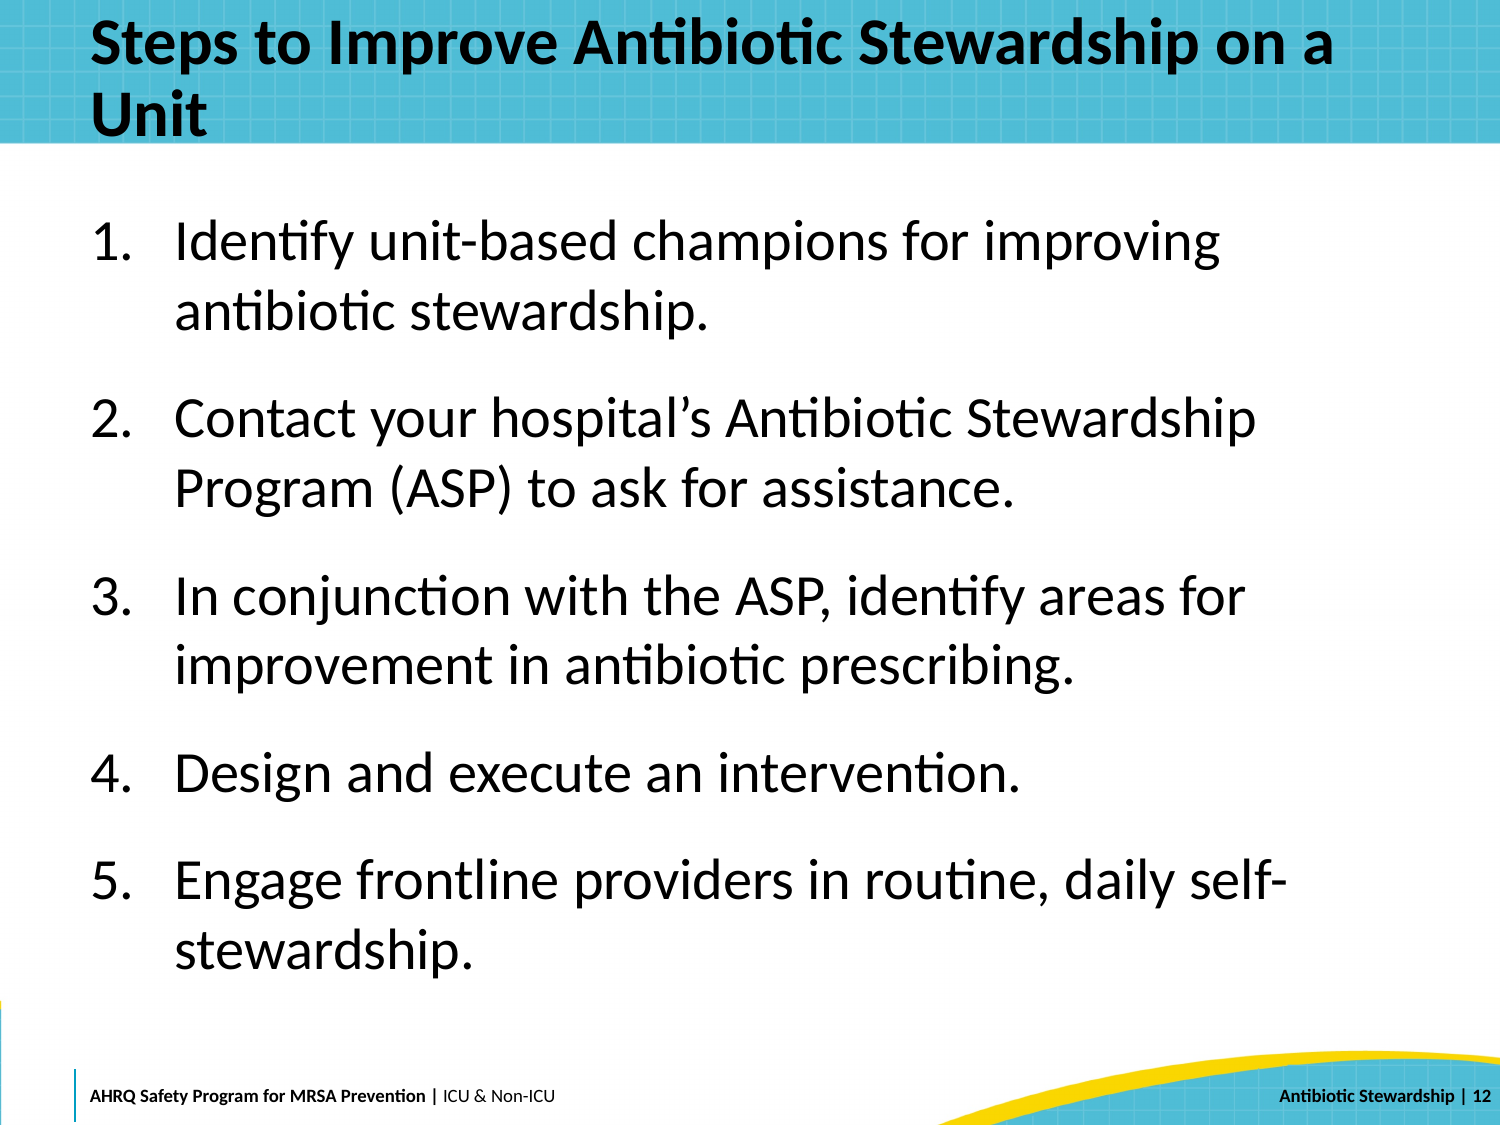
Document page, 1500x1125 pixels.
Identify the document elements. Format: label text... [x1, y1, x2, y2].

picture [0, 0, 1500, 1125]
title Steps to Improve Antibiotic Stewardship on a Unit [75, 0, 1425, 150]
list Identify unit-based champions for improving antibiotic stewardship. Contact your hospital’s Antibiotic Stewardship Program (ASP) to ask for assistance. In conjunction with the ASP, identify areas for improvement in antibiotic prescribing. Design and execute an intervention. Engage frontline providers in routine, daily self-stewardship. [75, 194, 1425, 1024]
slide_number | 12 [1455, 1065, 1500, 1125]
